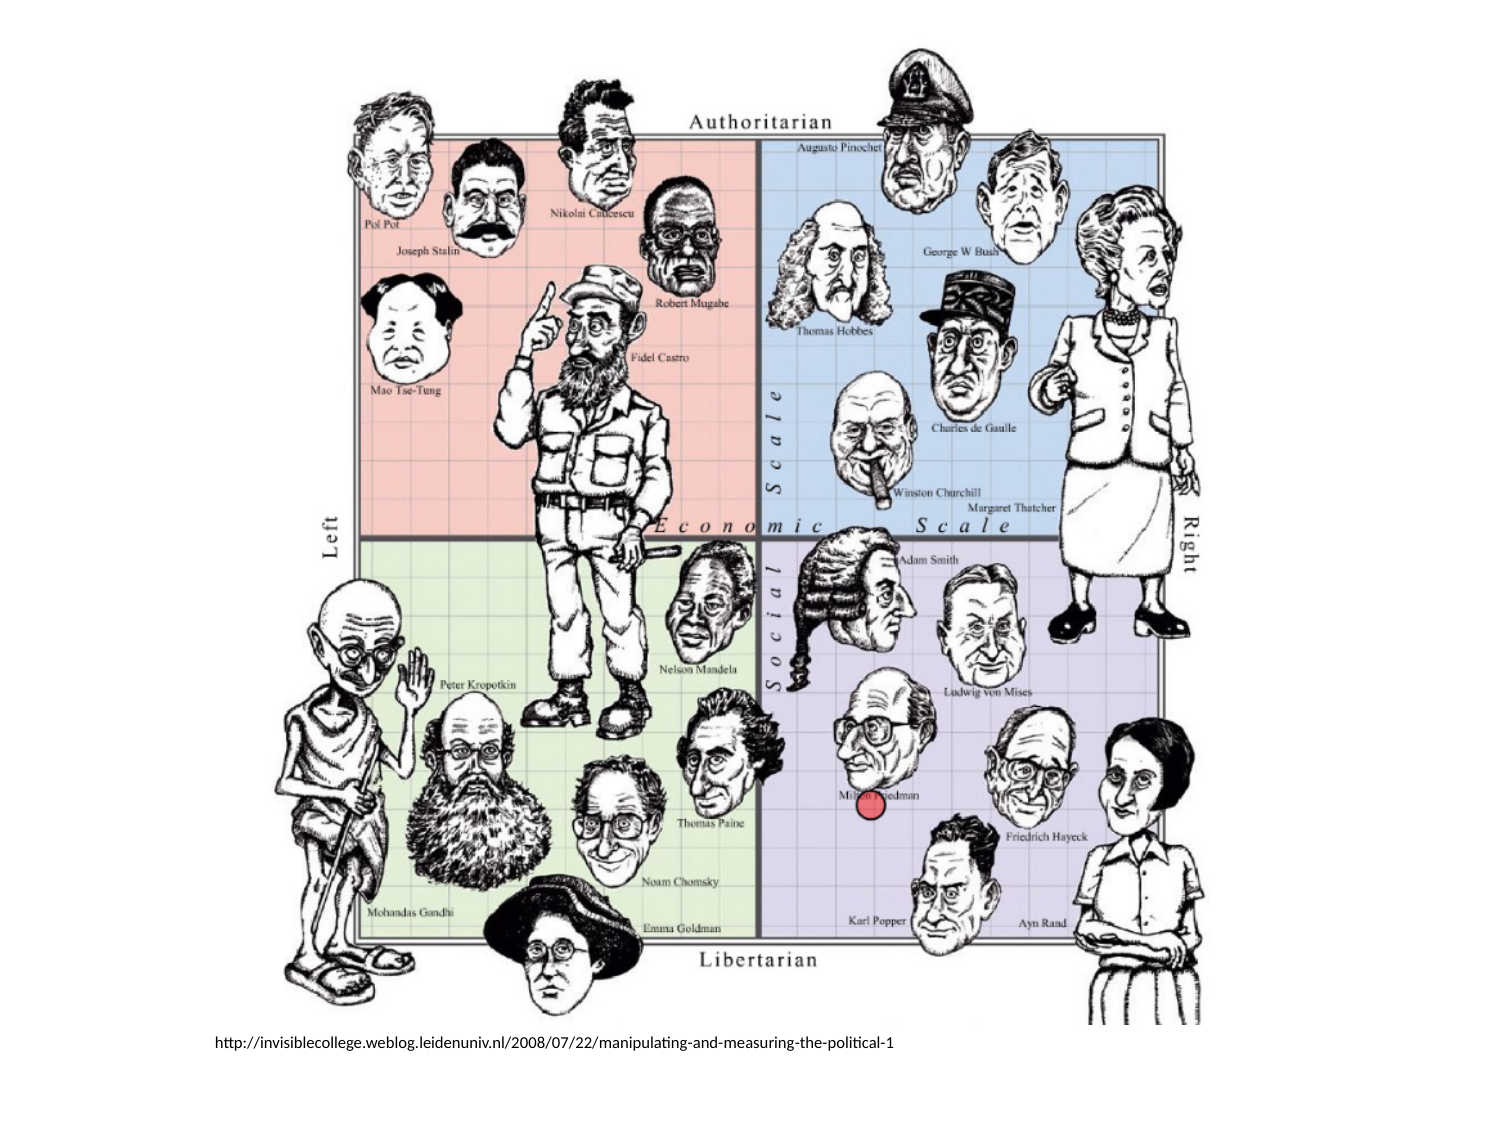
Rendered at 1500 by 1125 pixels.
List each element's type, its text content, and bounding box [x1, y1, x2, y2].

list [249, 37, 1253, 1025]
text_box http://invisiblecollege.weblog.leidenuniv.nl/2008/07/22/manipulating-and-measuring-the-political-1 [199, 1024, 1400, 1060]
